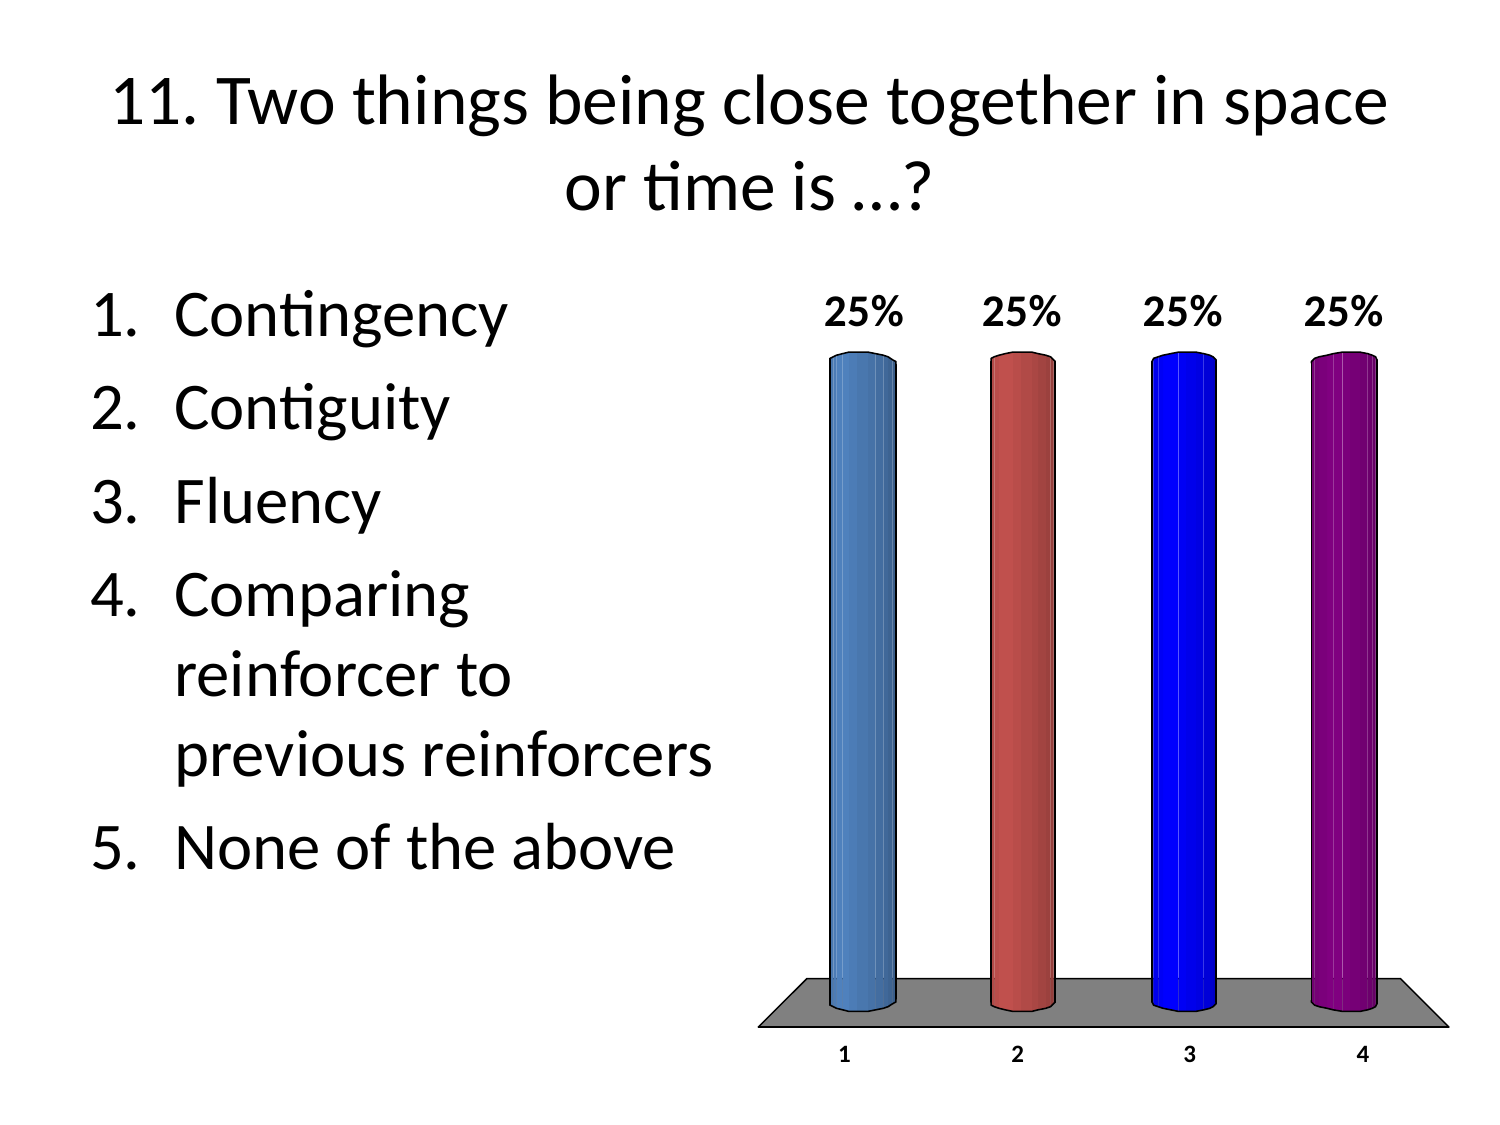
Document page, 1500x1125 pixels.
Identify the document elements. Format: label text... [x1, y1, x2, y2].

list Contingency Contiguity Fluency Comparing reinforcer to previous reinforcers None of the above [75, 262, 750, 1005]
title 11. Two things being close together in space or time is …? [75, 45, 1425, 233]
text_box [739, 270, 1490, 1115]
